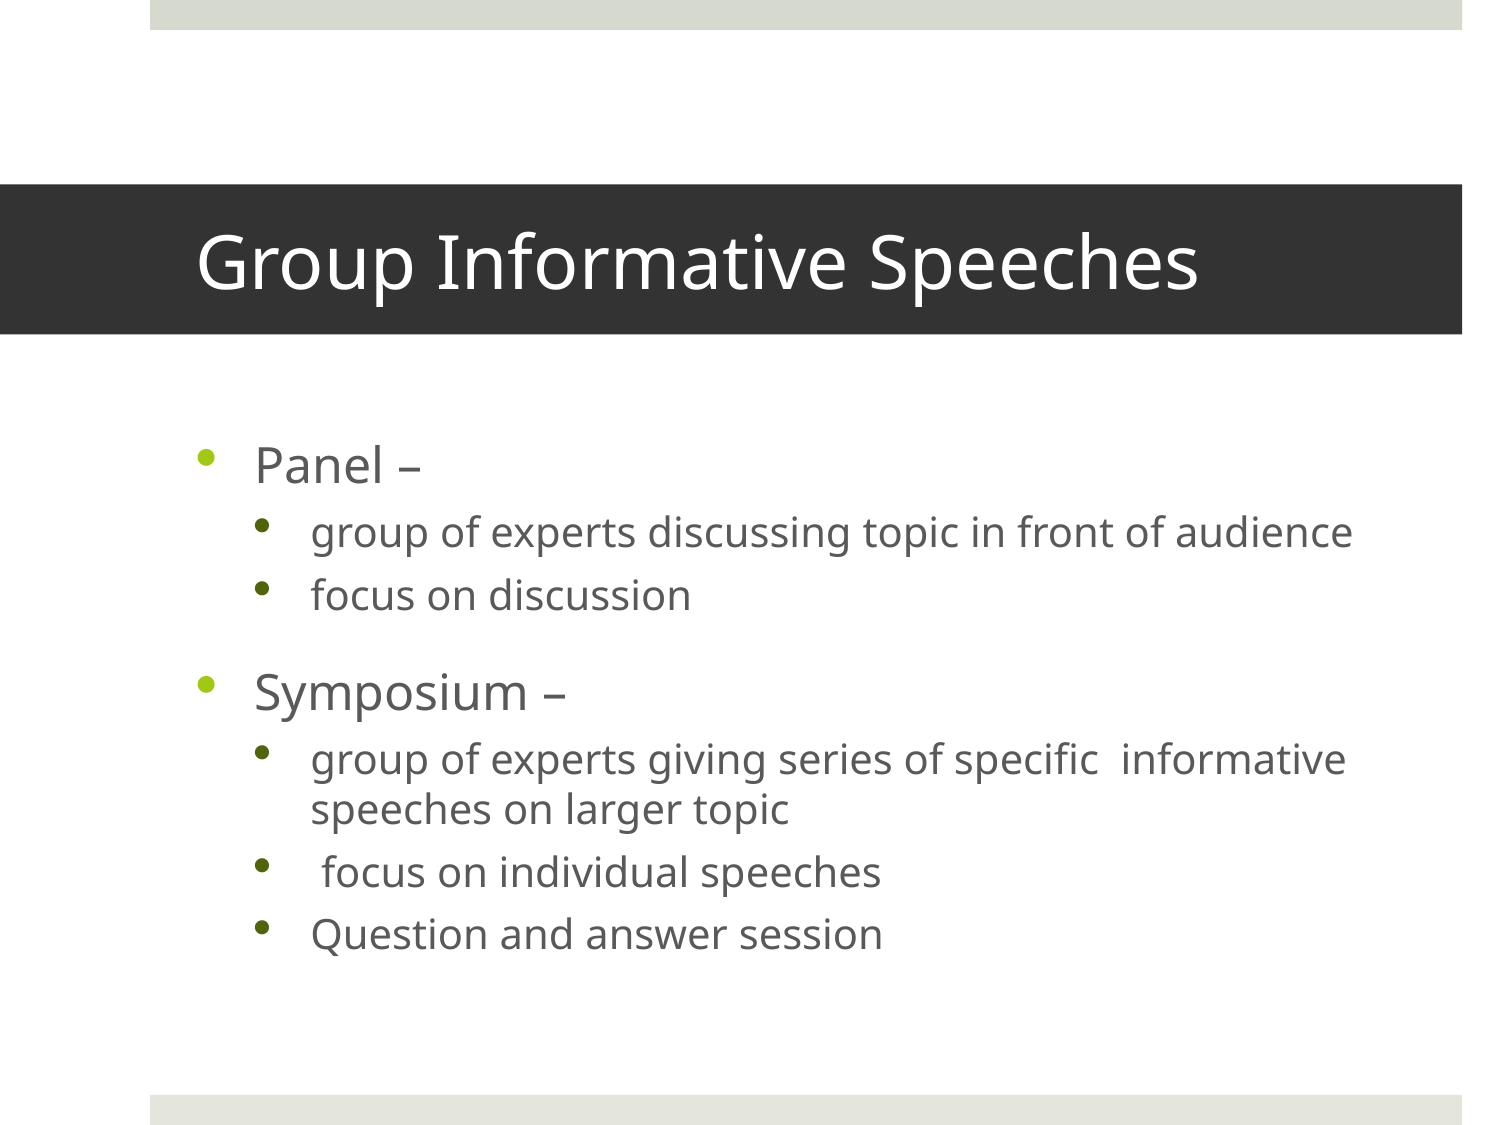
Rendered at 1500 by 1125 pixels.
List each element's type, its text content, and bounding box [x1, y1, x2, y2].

title Group Informative Speeches [0, 184, 1463, 335]
list Panel – group of experts discussing topic in front of audience focus on discussion Symposium – group of experts giving series of specific informative speeches on larger topic focus on individual speeches Question and answer session [182, 425, 1432, 1028]
